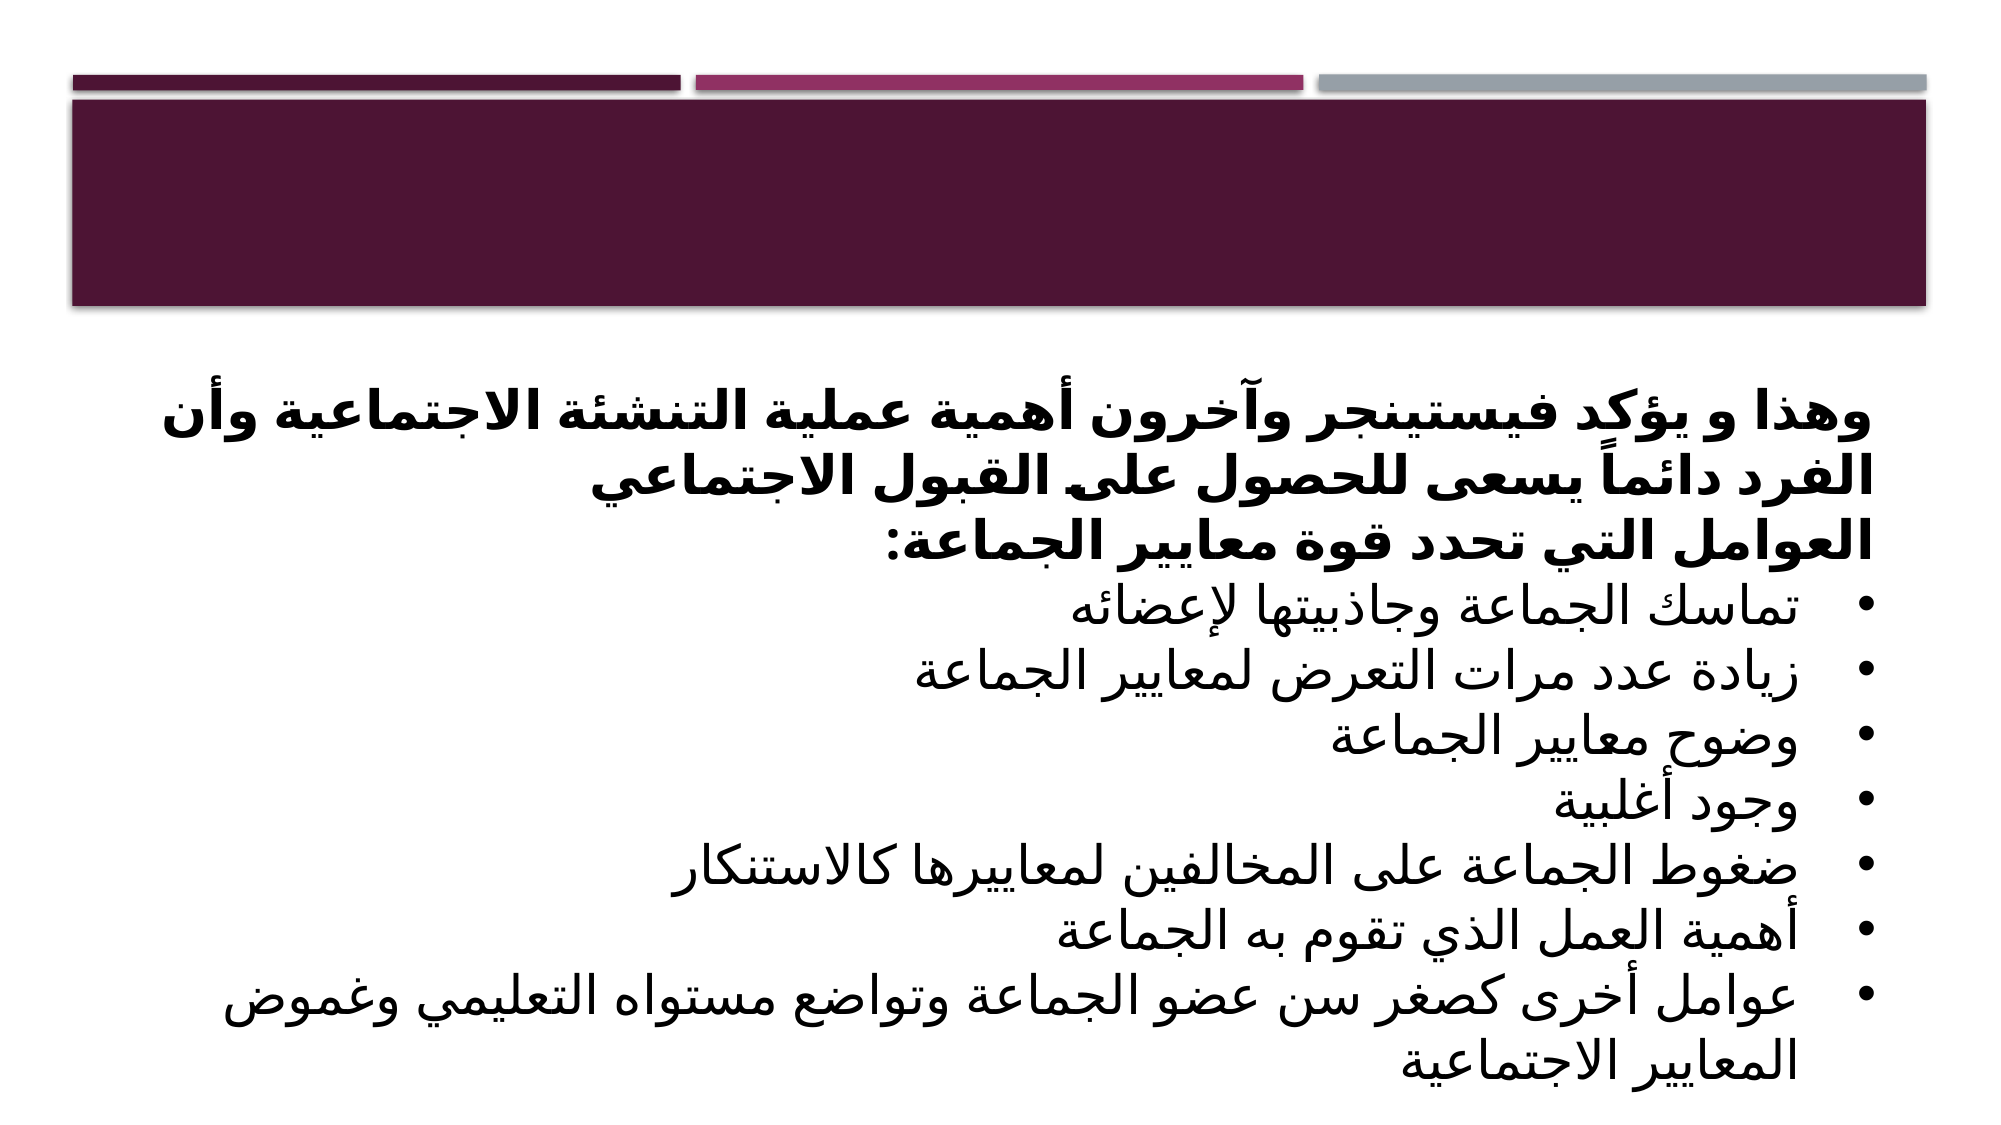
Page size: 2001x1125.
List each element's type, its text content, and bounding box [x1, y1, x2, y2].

text_box وهذا و يؤكد فيستينجر وآخرون أهمية عملية التنشئة الاجتماعية وأن الفرد دائماً يسعى للحصول على القبول الاجتماعي العوامل التي تحدد قوة معايير الجماعة: تماسك الجماعة وجاذبيتها لإعضائه زيادة عدد مرات التعرض لمعايير الجماعة وضوح معايير الجماعة وجود أغلبية ضغوط الجماعة على المخالفين لمعاييرها كالاستنكار أهمية العمل الذي تقوم به الجماعة عوامل أخرى كصغر سن عضو الجماعة وتواضع مستواه التعليمي وغموض المعايير الاجتماعية [104, 368, 1891, 1125]
